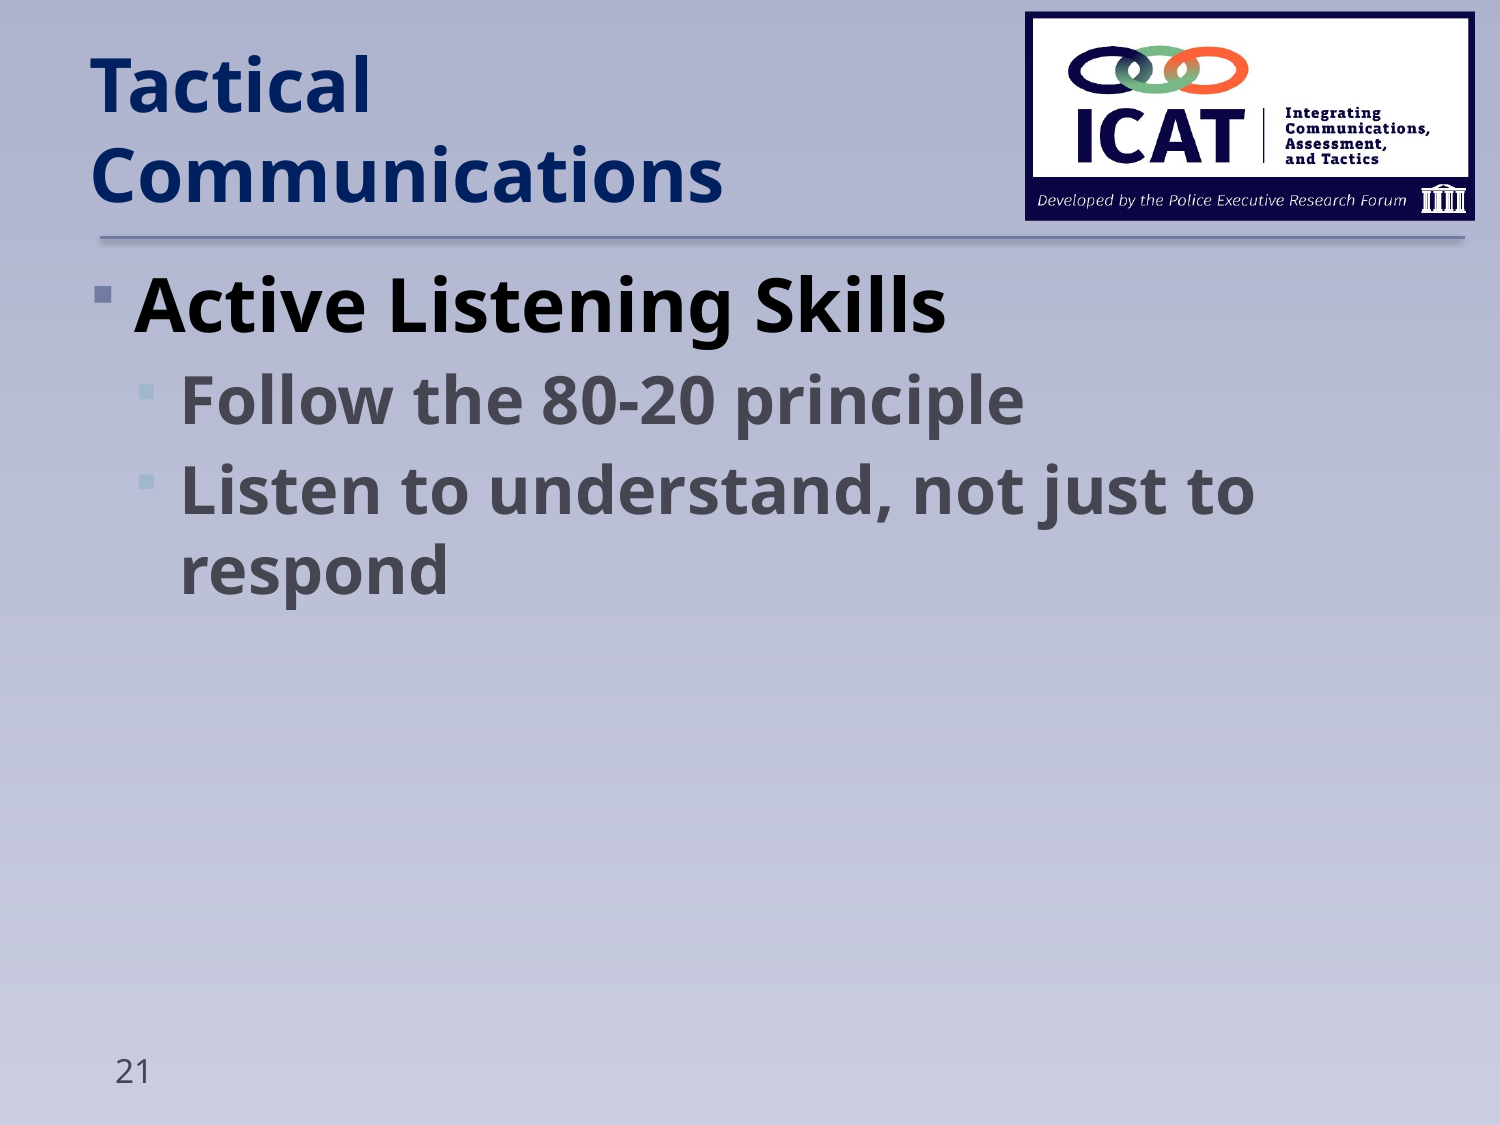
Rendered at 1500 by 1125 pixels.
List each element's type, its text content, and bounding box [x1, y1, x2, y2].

slide_number 21 [100, 1060, 426, 1103]
picture [1024, 11, 1476, 221]
list Active Listening Skills Follow the 80-20 principle Listen to understand, not just to respond [75, 249, 1425, 1060]
title Tactical Communications [75, 24, 1018, 225]
